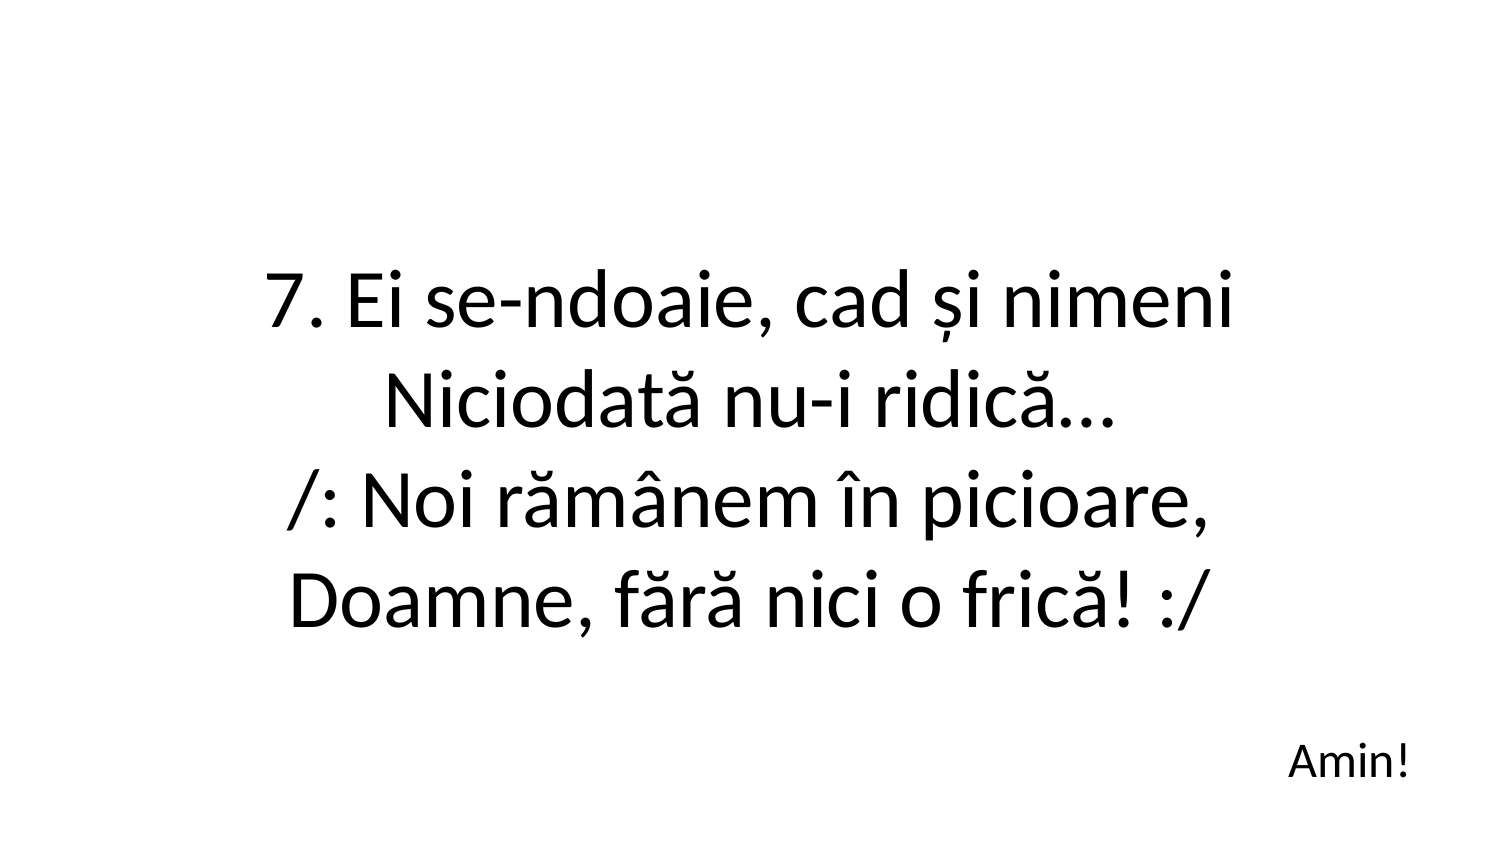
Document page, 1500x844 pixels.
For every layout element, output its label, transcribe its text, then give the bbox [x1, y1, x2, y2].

text_box 7. Ei se-ndoaie, cad și nimeni Niciodată nu-i ridică… /: Noi rămânem în picioare, Doamne, fără nici o frică! :/ [248, 192, 1251, 652]
text_box Amin! [1273, 674, 1427, 795]
